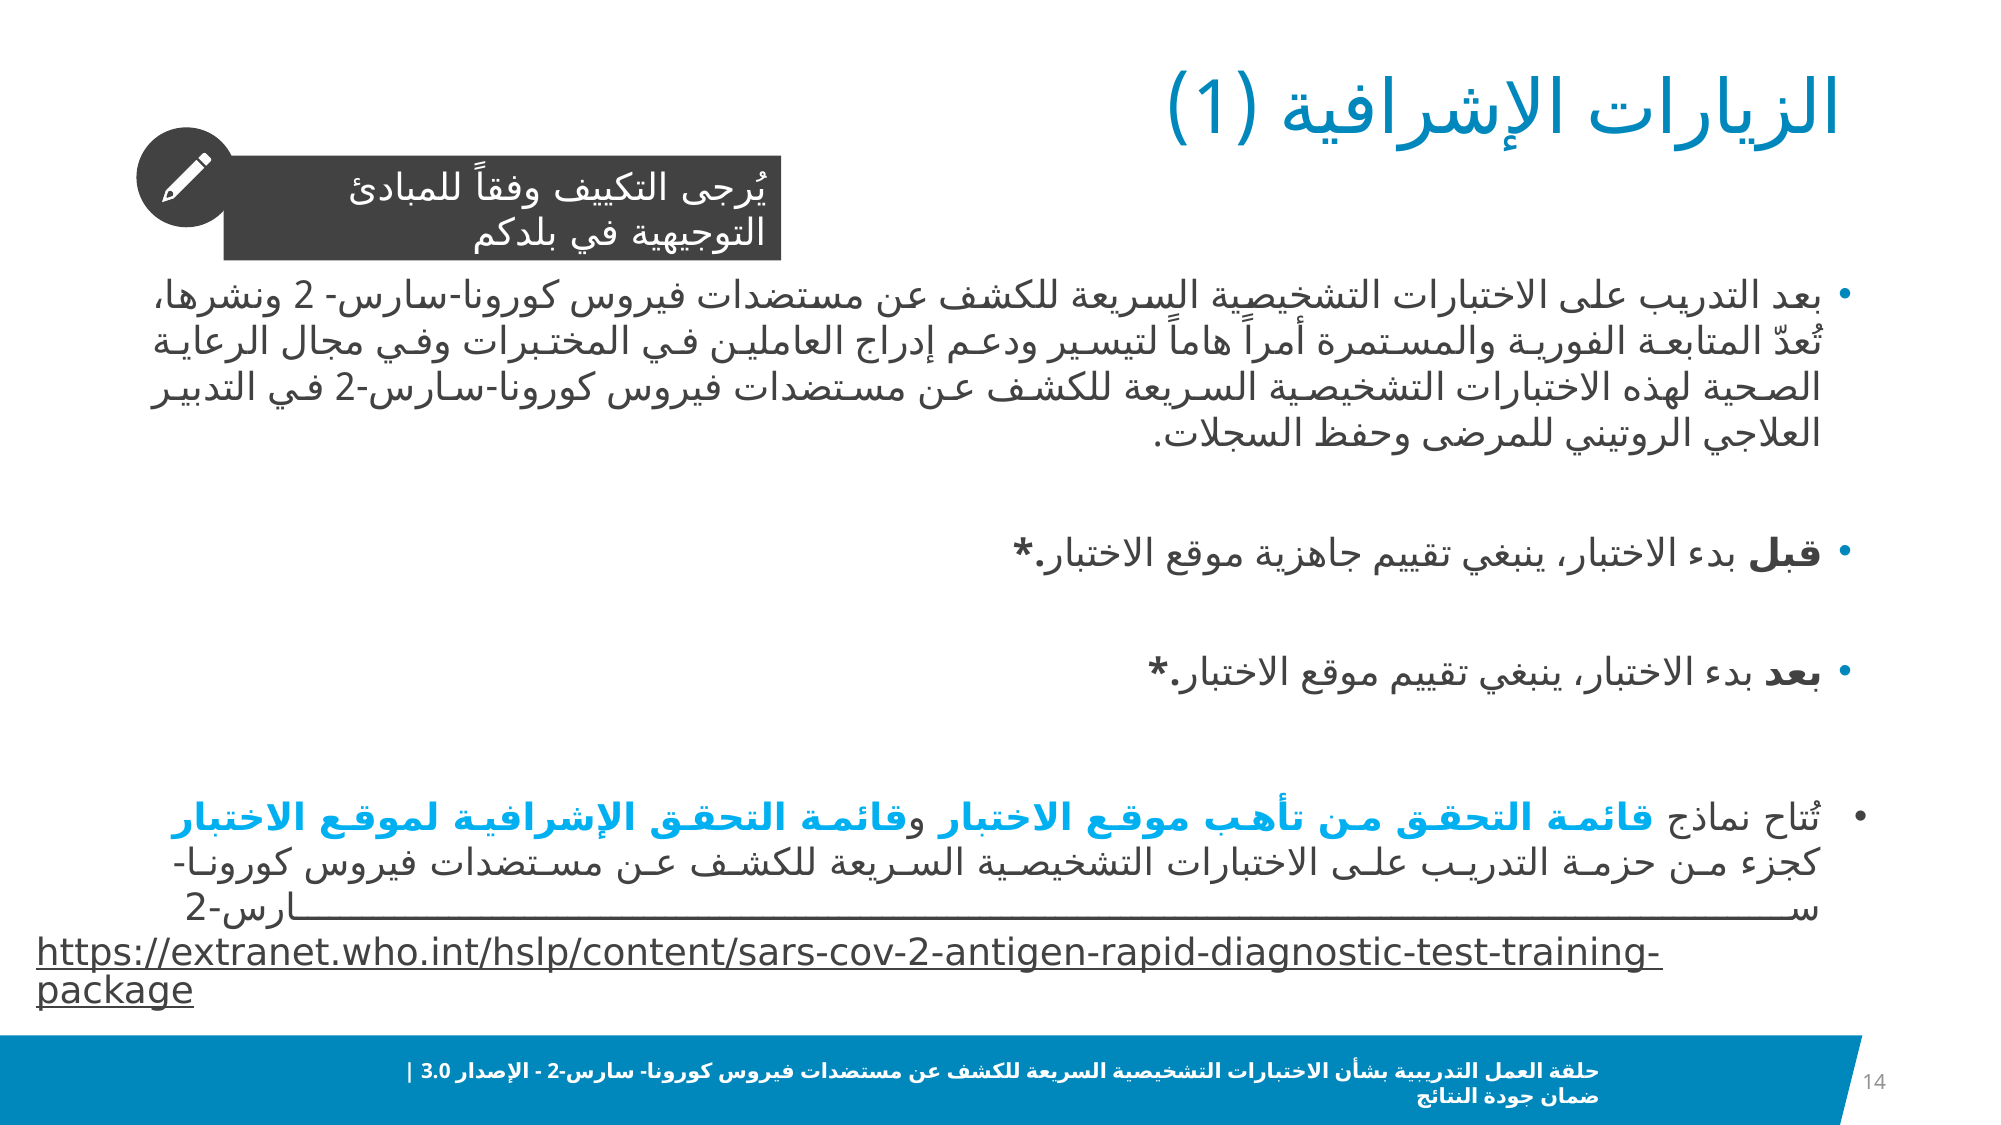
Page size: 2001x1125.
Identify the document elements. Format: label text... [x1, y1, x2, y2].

title الزيارات الإشرافية (1) [117, 50, 1843, 206]
footer حلقة العمل التدريبية بشأن الاختبارات التشخيصية السريعة للكشف عن مستضدات فيروس كورونا- سارس-2 - الإصدار 3.0 | ضمان جودة النتائج [399, 1041, 1600, 1124]
text_box تُتاح نماذج قائمة التحقق من تأهب موقع الاختبار وقائمة التحقق الإشرافية لموقع الاختبار كجزء من حزمة التدريب على الاختبارات التشخيصية السريعة للكشف عن مستضدات فيروس كورونا-سارس-2 https://extranet.who.int/hslp/content/sars-cov-2-antigen-rapid-diagnostic-test-training-package [157, 785, 1883, 981]
slide_number 14 [1862, 1035, 1947, 1125]
list بعد التدريب على الاختبارات التشخيصية السريعة للكشف عن مستضدات فيروس كورونا-سارس- 2 ونشرها، تُعدّ المتابعة الفورية والمستمرة أمراً هاماً لتيسير ودعم إدراج العاملين في المختبرات وفي مجال الرعاية الصحية لهذه الاختبارات التشخيصية السريعة للكشف عن مستضدات فيروس كورونا-سارس-2 في التدبير العلاجي الروتيني للمرضى وحفظ السجلات. قبل بدء الاختبار، ينبغي تقييم جاهزية موقع الاختبار.* بعد بدء الاختبار، ينبغي تقييم موقع الاختبار.* [137, 262, 1863, 702]
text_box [137, 128, 782, 227]
